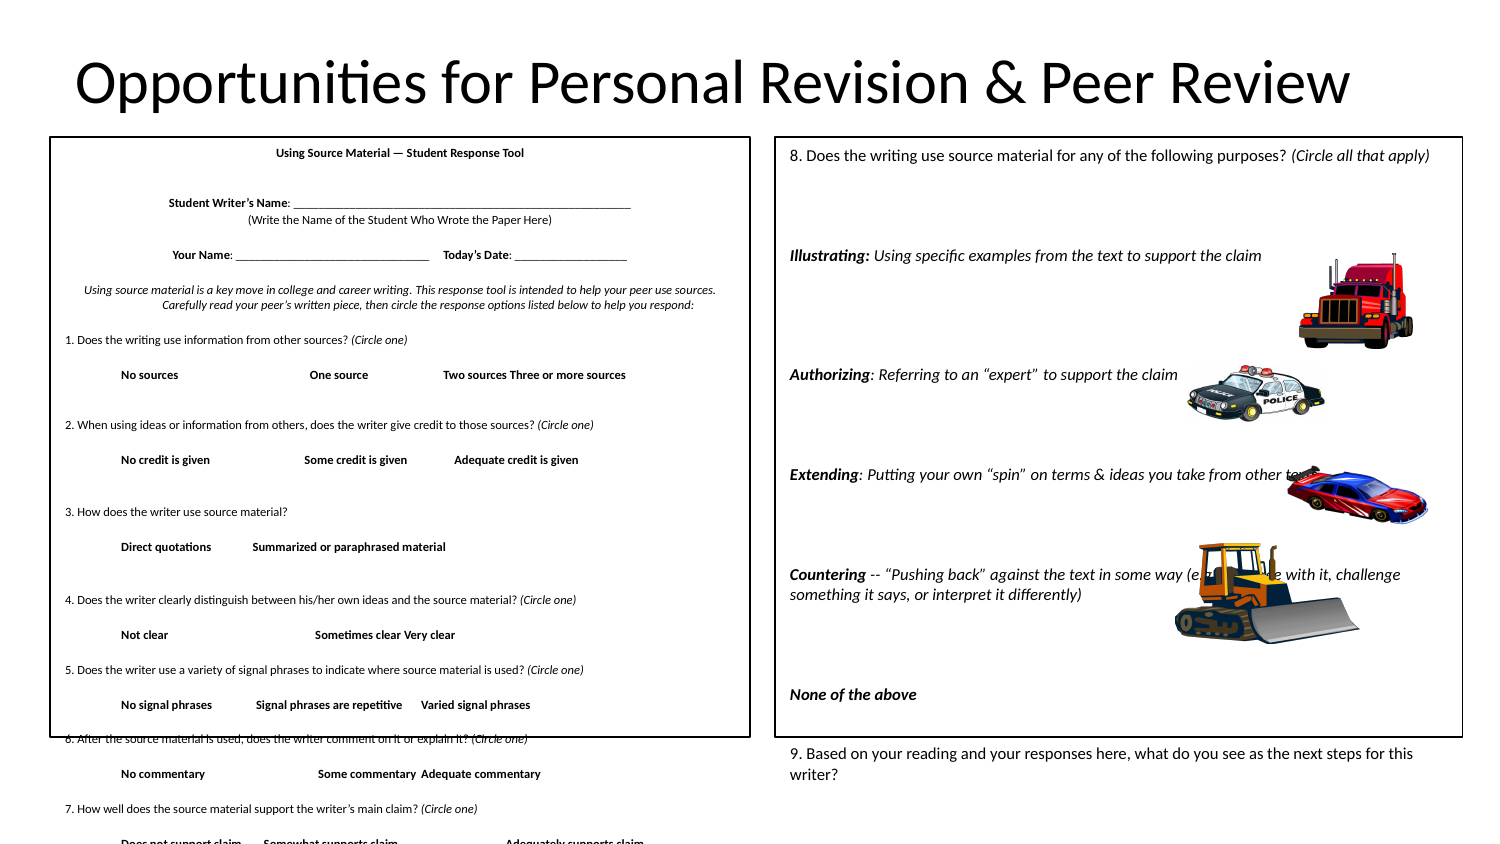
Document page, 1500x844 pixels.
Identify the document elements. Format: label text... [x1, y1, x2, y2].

picture [1187, 365, 1325, 422]
text_box 8. Does the writing use source material for any of the following purposes? (Circle all that apply) Illustrating: Using specific examples from the text to support the claim Authorizing: Referring to an “expert” to support the claim Extending: Putting your own “spin” on terms & ideas you take from other texts Countering -- “Pushing back” against the text in some way (e.g., disagree with it, challenge something it says, or interpret it differently) None of the above 9. Based on your reading and your responses here, what do you see as the next steps for this writer? [774, 137, 1463, 738]
list Using Source Material — Student Response Tool Student Writer’s Name: ______________________________________________________ (Write the Name of the Student Who Wrote the Paper Here) Your Name: _______________________________ Today’s Date: __________________ Using source material is a key move in college and career writing. This response tool is intended to help your peer use sources. Carefully read your peer’s written piece, then circle the response options listed below to help you respond: 1. Does the writing use information from other sources? (Circle one) No sources One source Two sources Three or more sources 2. When using ideas or information from others, does the writer give credit to those sources? (Circle one) No credit is given Some credit is given Adequate credit is given 3. How does the writer use source material? Direct quotations Summarized or paraphrased material 4. Does the writer clearly distinguish between his/her own ideas and the source material? (Circle one) Not clear Sometimes clear Very clear 5. Does the writer use a variety of signal phrases to indicate where source material is used? (Circle one) No signal phrases Signal phrases are repetitive Varied signal phrases 6. After the source material is used, does the writer comment on it or explain it? (Circle one) No commentary Some commentary Adequate commentary 7. How well does the source material support the writer’s main claim? (Circle one) Does not support claim Somewhat supports claim Adequately supports claim [50, 137, 750, 738]
picture [1299, 252, 1413, 350]
title Opportunities for Personal Revision & Peer Review [60, 33, 1463, 175]
picture [1287, 459, 1430, 528]
picture [1174, 543, 1360, 644]
